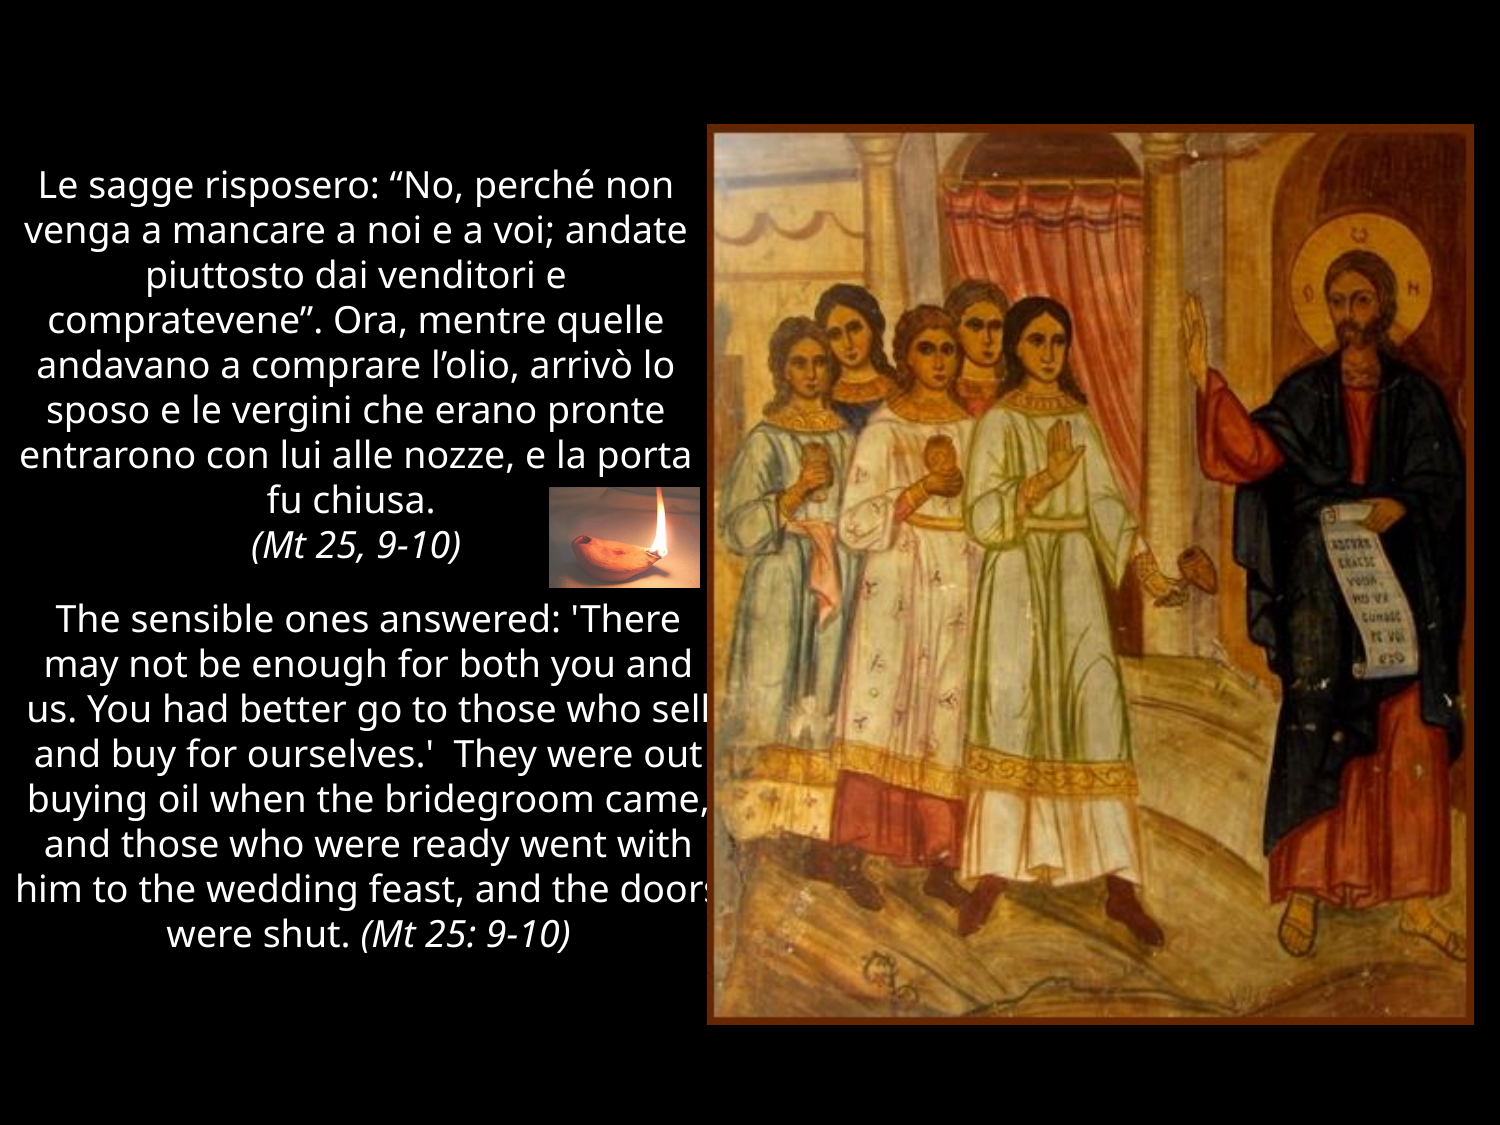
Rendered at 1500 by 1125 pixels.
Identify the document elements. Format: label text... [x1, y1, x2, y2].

text_box The sensible ones answered: 'There may not be enough for both you and us. You had better go to those who sell and buy for ourselves.' They were out buying oil when the bridegroom came, and those who were ready went with him to the wedding feast, and the doors were shut. (Mt 25: 9-10) [0, 587, 707, 963]
title Le sagge risposero: “No, perché non venga a mancare a noi e a voi; andate piuttosto dai venditori e compratevene”. Ora, mentre quelle andavano a comprare l’olio, arrivò lo sposo e le vergini che erano pronte entrarono con lui alle nozze, e la porta fu chiusa. (Mt 25, 9-10) [0, 299, 707, 488]
picture [707, 124, 1474, 1025]
picture [549, 487, 700, 588]
